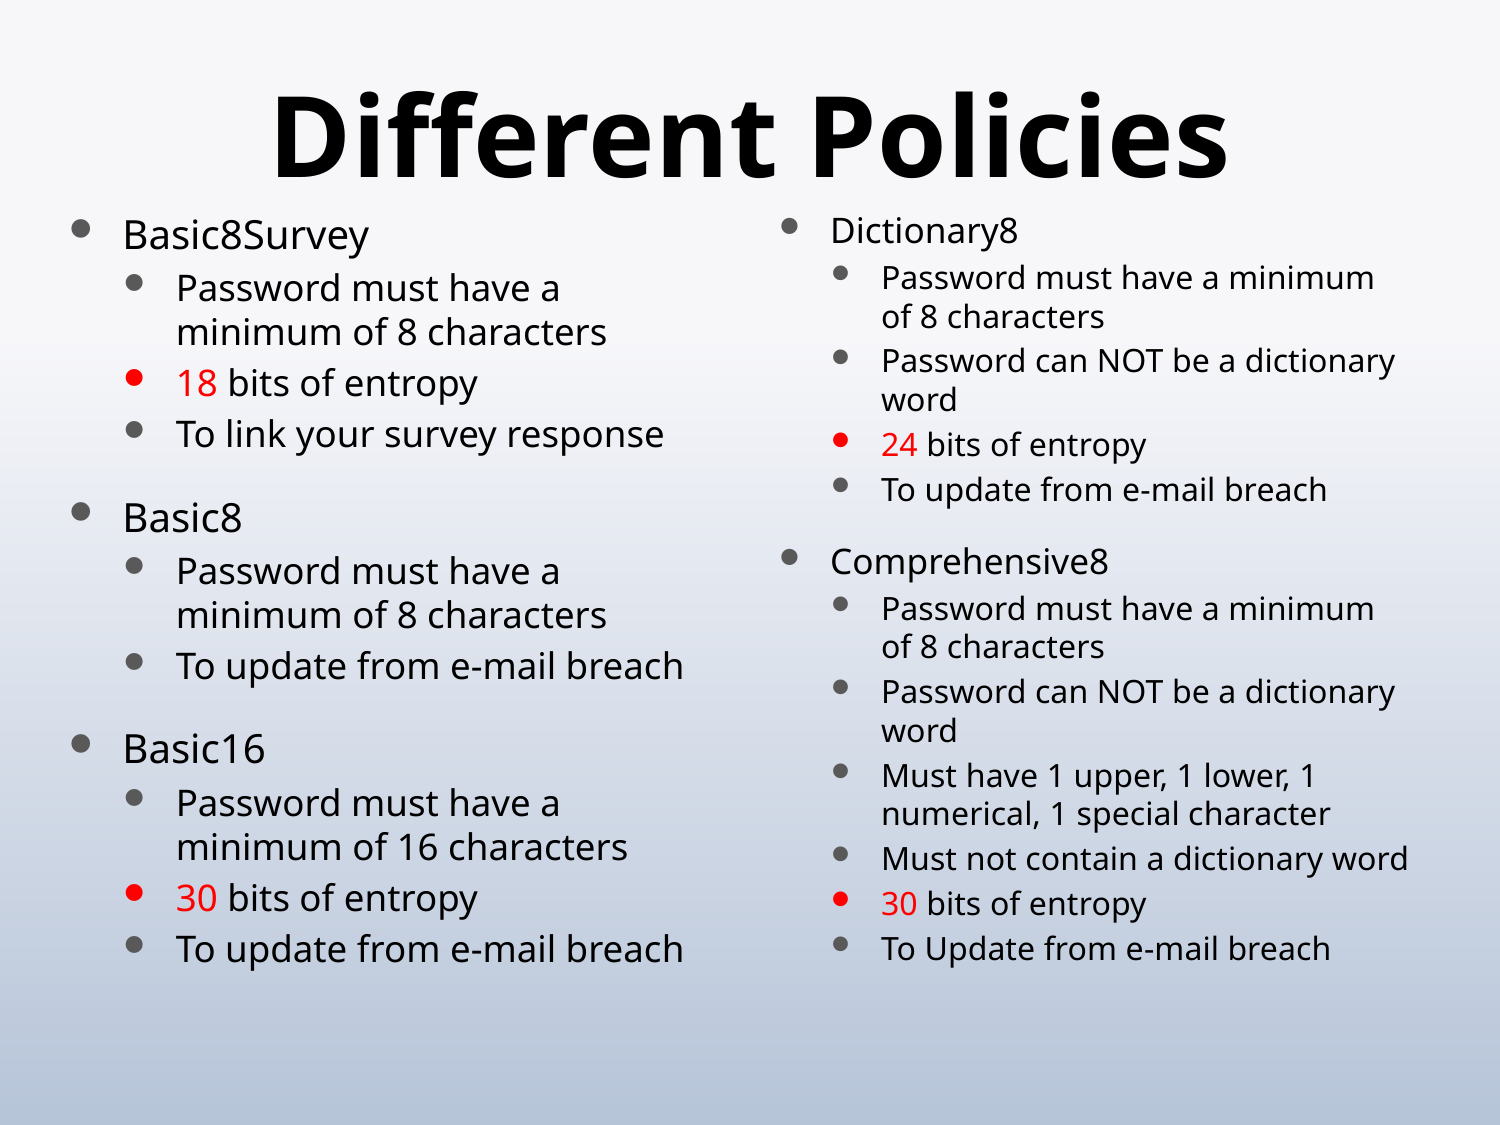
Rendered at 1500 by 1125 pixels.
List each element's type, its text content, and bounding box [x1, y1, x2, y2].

title Different Policies [150, 37, 1350, 245]
list Dictionary8 Password must have a minimum of 8 characters Password can NOT be a dictionary word 24 bits of entropy To update from e-mail breach Comprehensive8 Password must have a minimum of 8 characters Password can NOT be a dictionary word Must have 1 upper, 1 lower, 1 numerical, 1 special character Must not contain a dictionary word 30 bits of entropy To Update from e-mail breach [764, 201, 1431, 995]
list Basic8Survey Password must have a minimum of 8 characters 18 bits of entropy To link your survey response Basic8 Password must have a minimum of 8 characters To update from e-mail breach Basic16 Password must have a minimum of 16 characters 30 bits of entropy To update from e-mail breach [53, 201, 735, 995]
